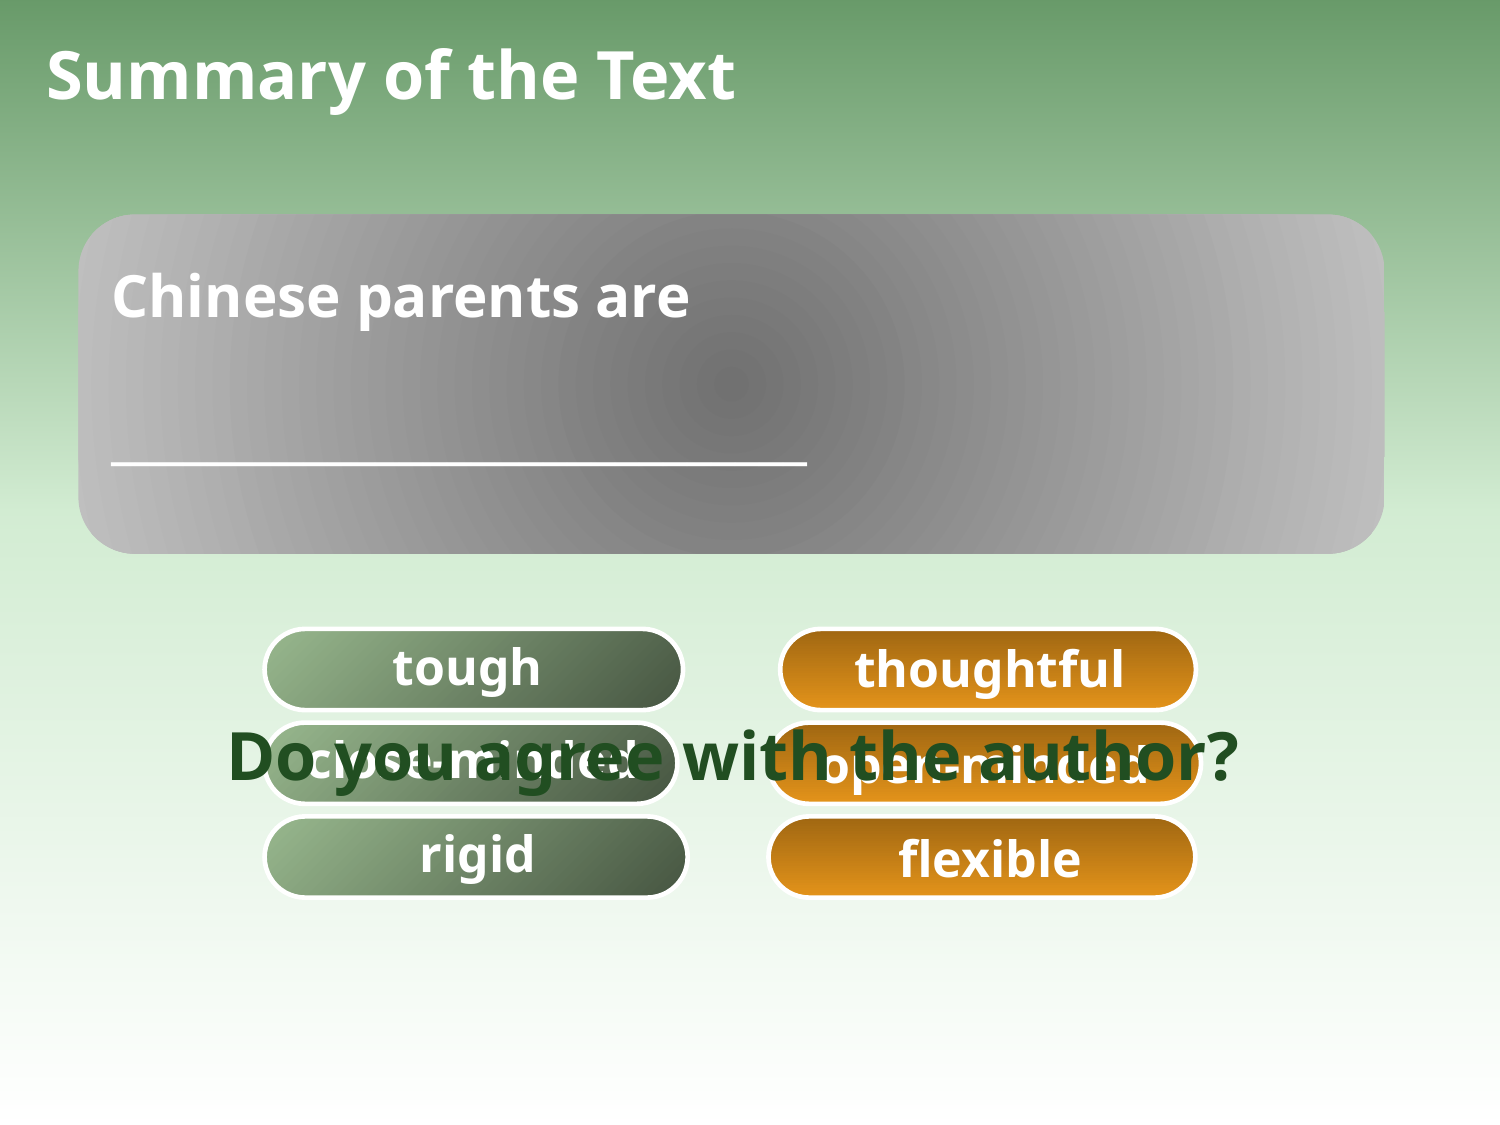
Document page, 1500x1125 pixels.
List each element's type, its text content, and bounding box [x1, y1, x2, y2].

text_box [264, 628, 684, 711]
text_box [768, 722, 1202, 805]
text_box [108, 547, 1355, 554]
text_box Do you agree with the author? [60, 706, 1406, 801]
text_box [257, 722, 688, 805]
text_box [768, 816, 1201, 898]
title Summary of the Text [13, 22, 1302, 124]
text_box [779, 628, 1197, 711]
text_box Chinese parents are _____________________________ [96, 251, 1357, 547]
text_box [78, 214, 1385, 546]
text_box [264, 816, 688, 898]
